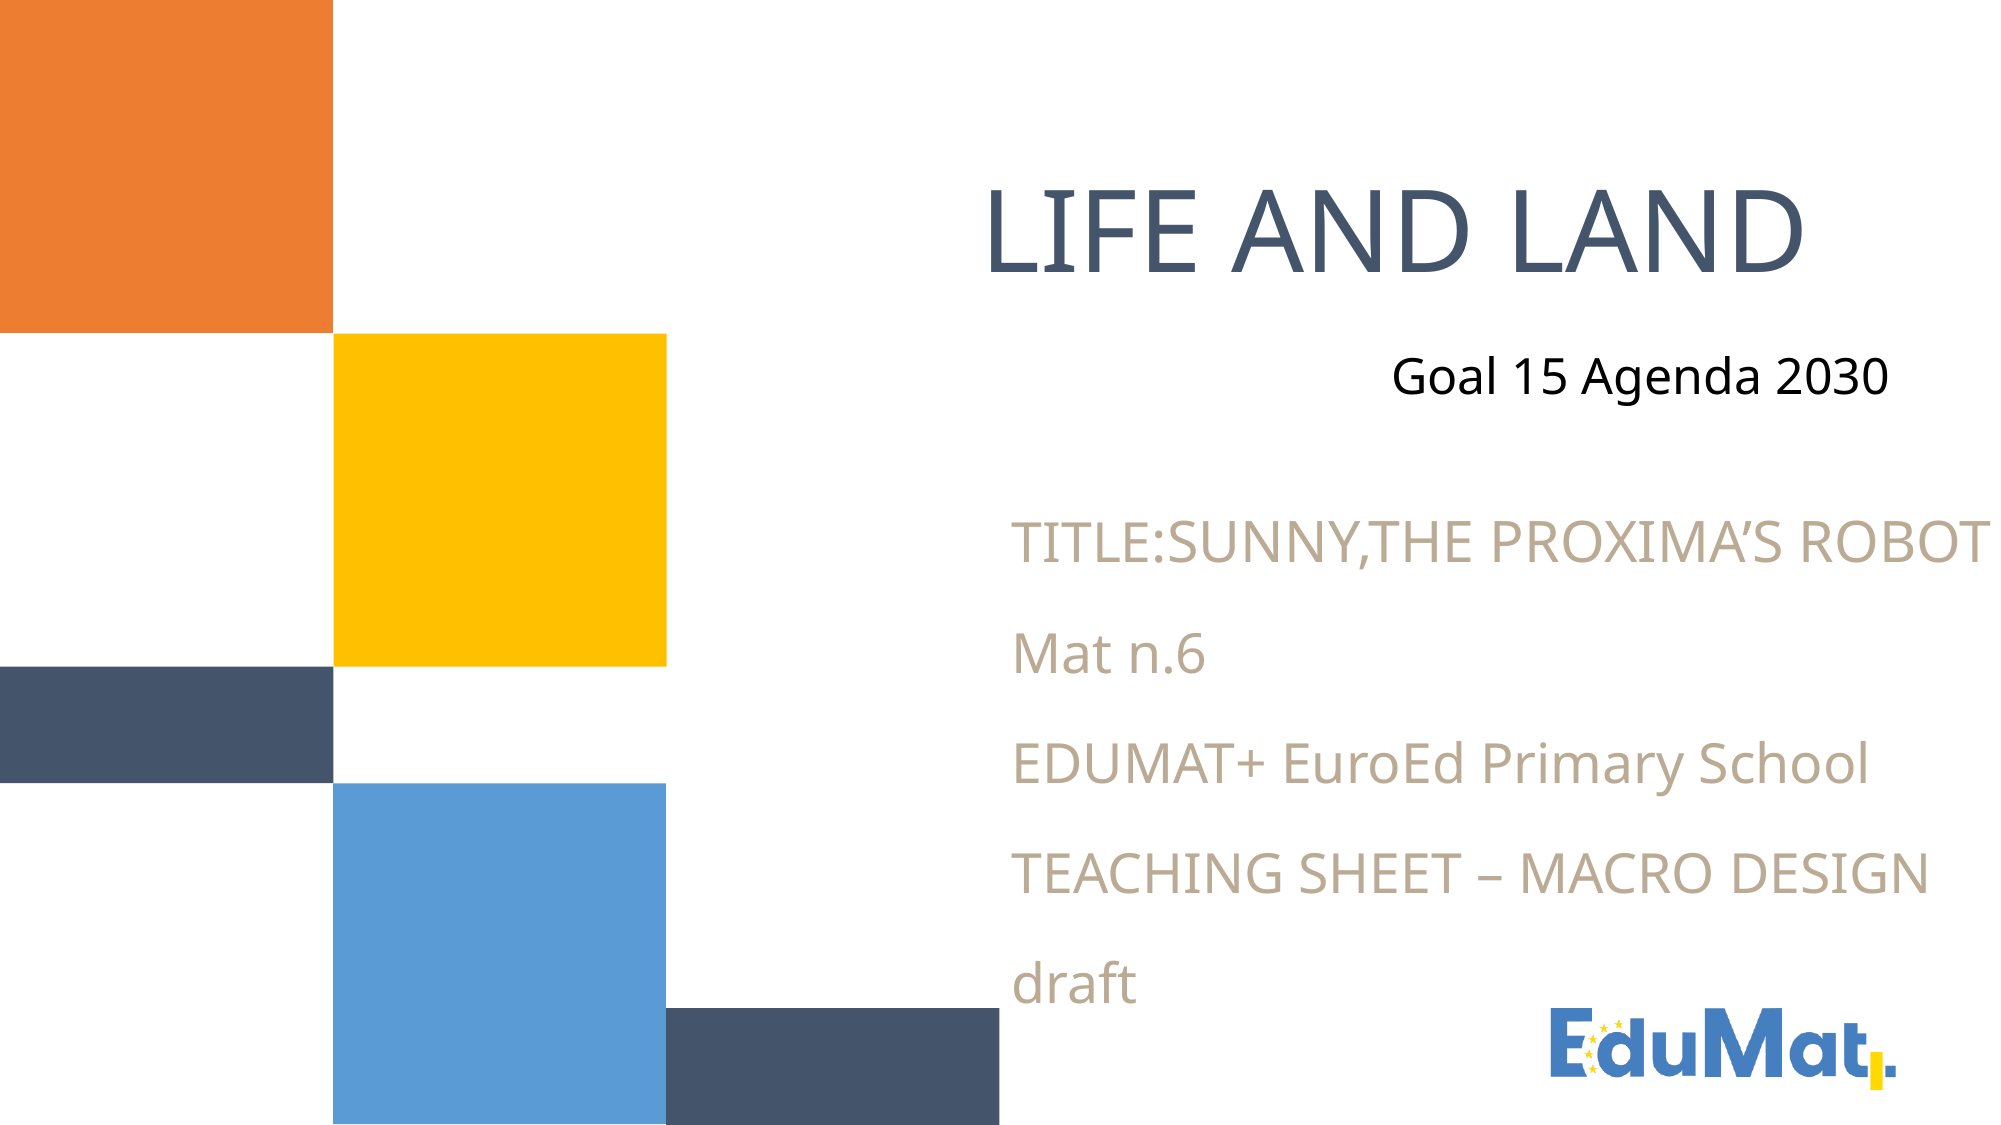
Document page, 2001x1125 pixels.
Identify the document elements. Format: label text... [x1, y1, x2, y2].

subtitle TITLE:SUNNY,THE PROXIMA’S ROBOT Mat n.6 EDUMAT+ EuroEd Primary School TEACHING SHEET – MACRO DESIGN draft [996, 478, 2000, 1095]
title LIFE AND LAND [965, 0, 1969, 309]
text_box Goal 15 Agenda 2030 [407, 344, 1905, 443]
